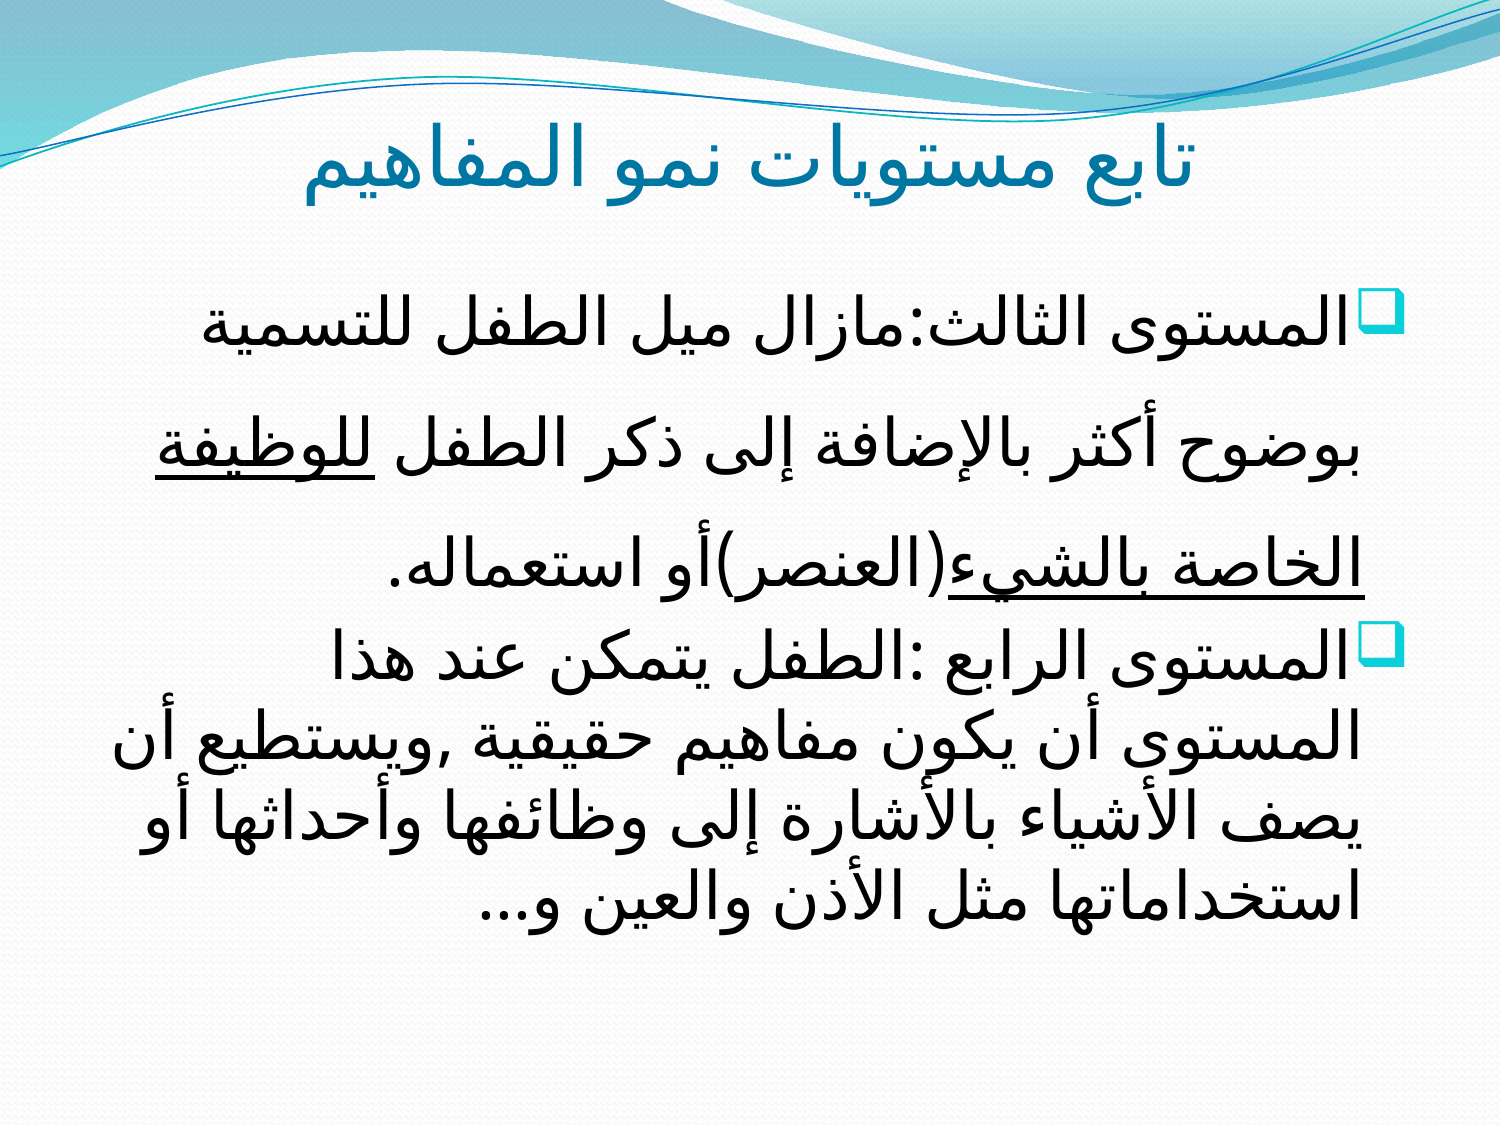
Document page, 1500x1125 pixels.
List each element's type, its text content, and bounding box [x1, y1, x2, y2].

title تابع مستويات نمو المفاهيم [75, 115, 1425, 231]
list المستوى الثالث:مازال ميل الطفل للتسمية بوضوح أكثر بالإضافة إلى ذكر الطفل للوظيفة الخاصة بالشيء(العنصر)أو استعماله. المستوى الرابع :الطفل يتمكن عند هذا المستوى أن يكون مفاهيم حقيقية ,ويستطيع أن يصف الأشياء بالأشارة إلى وظائفها وأحداثها أو استخداماتها مثل الأذن والعين و... [75, 231, 1425, 1059]
